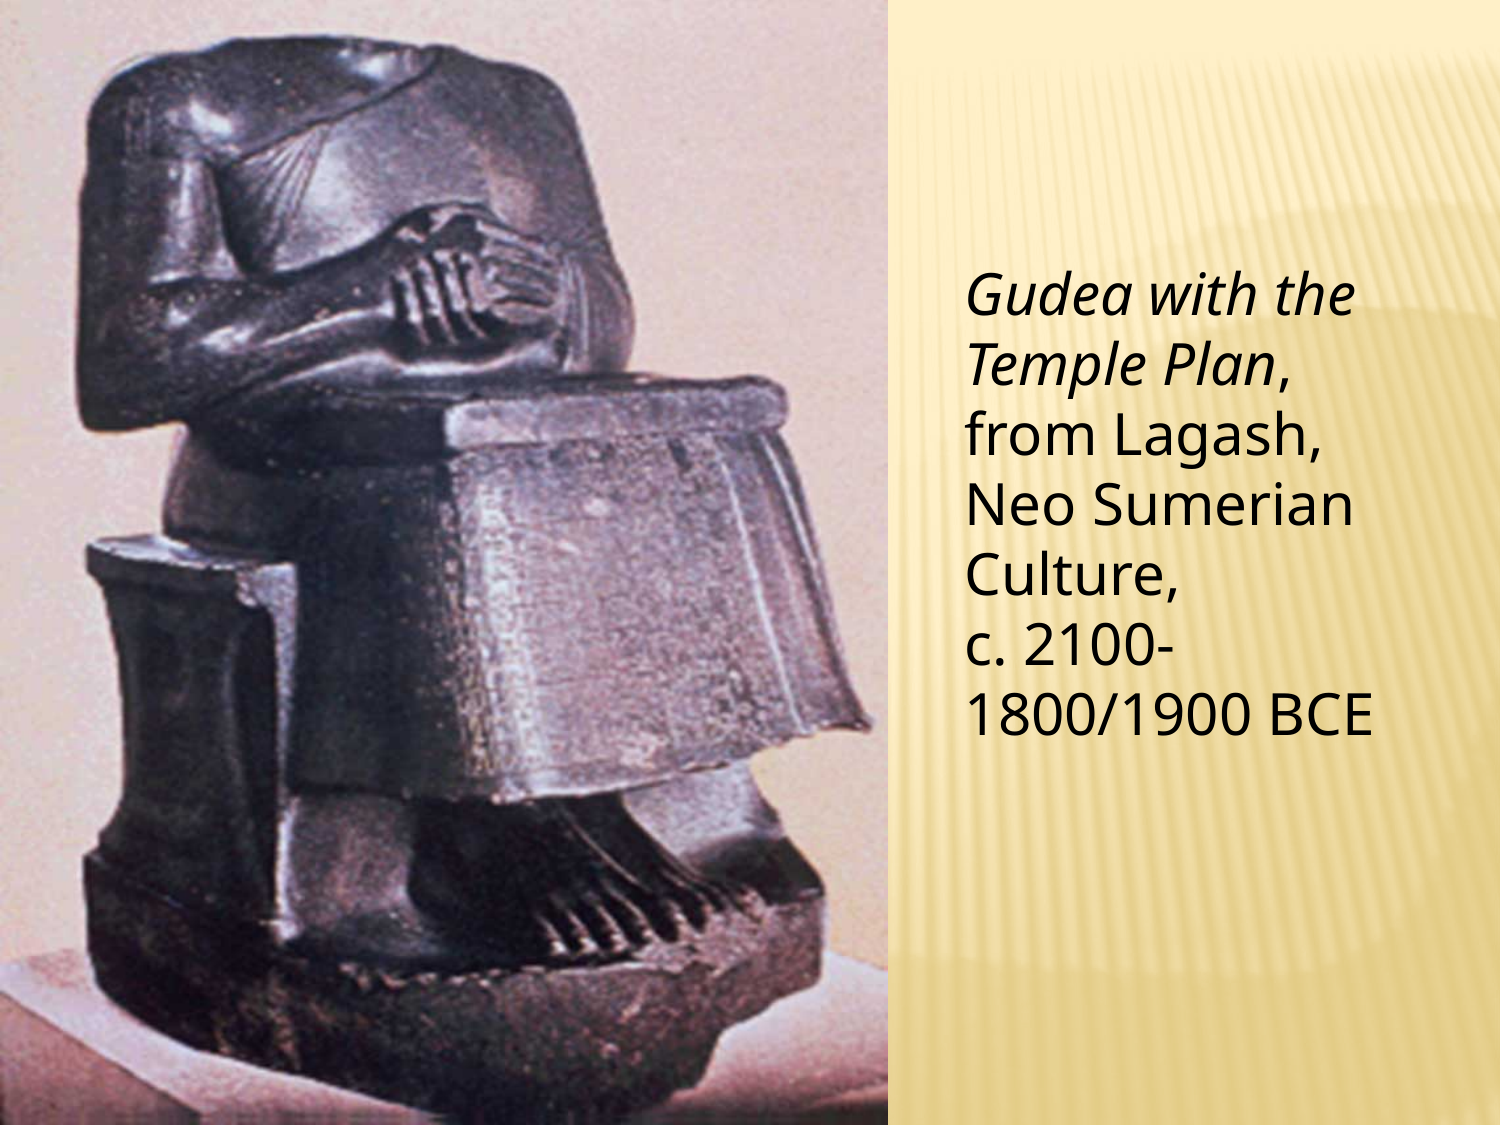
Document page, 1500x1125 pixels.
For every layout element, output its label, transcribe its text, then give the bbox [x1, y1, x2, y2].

picture [0, 0, 888, 1125]
text_box Gudea with the Temple Plan, from Lagash, Neo Sumerian Culture, c. 2100-1800/1900 BCE [949, 249, 1413, 755]
